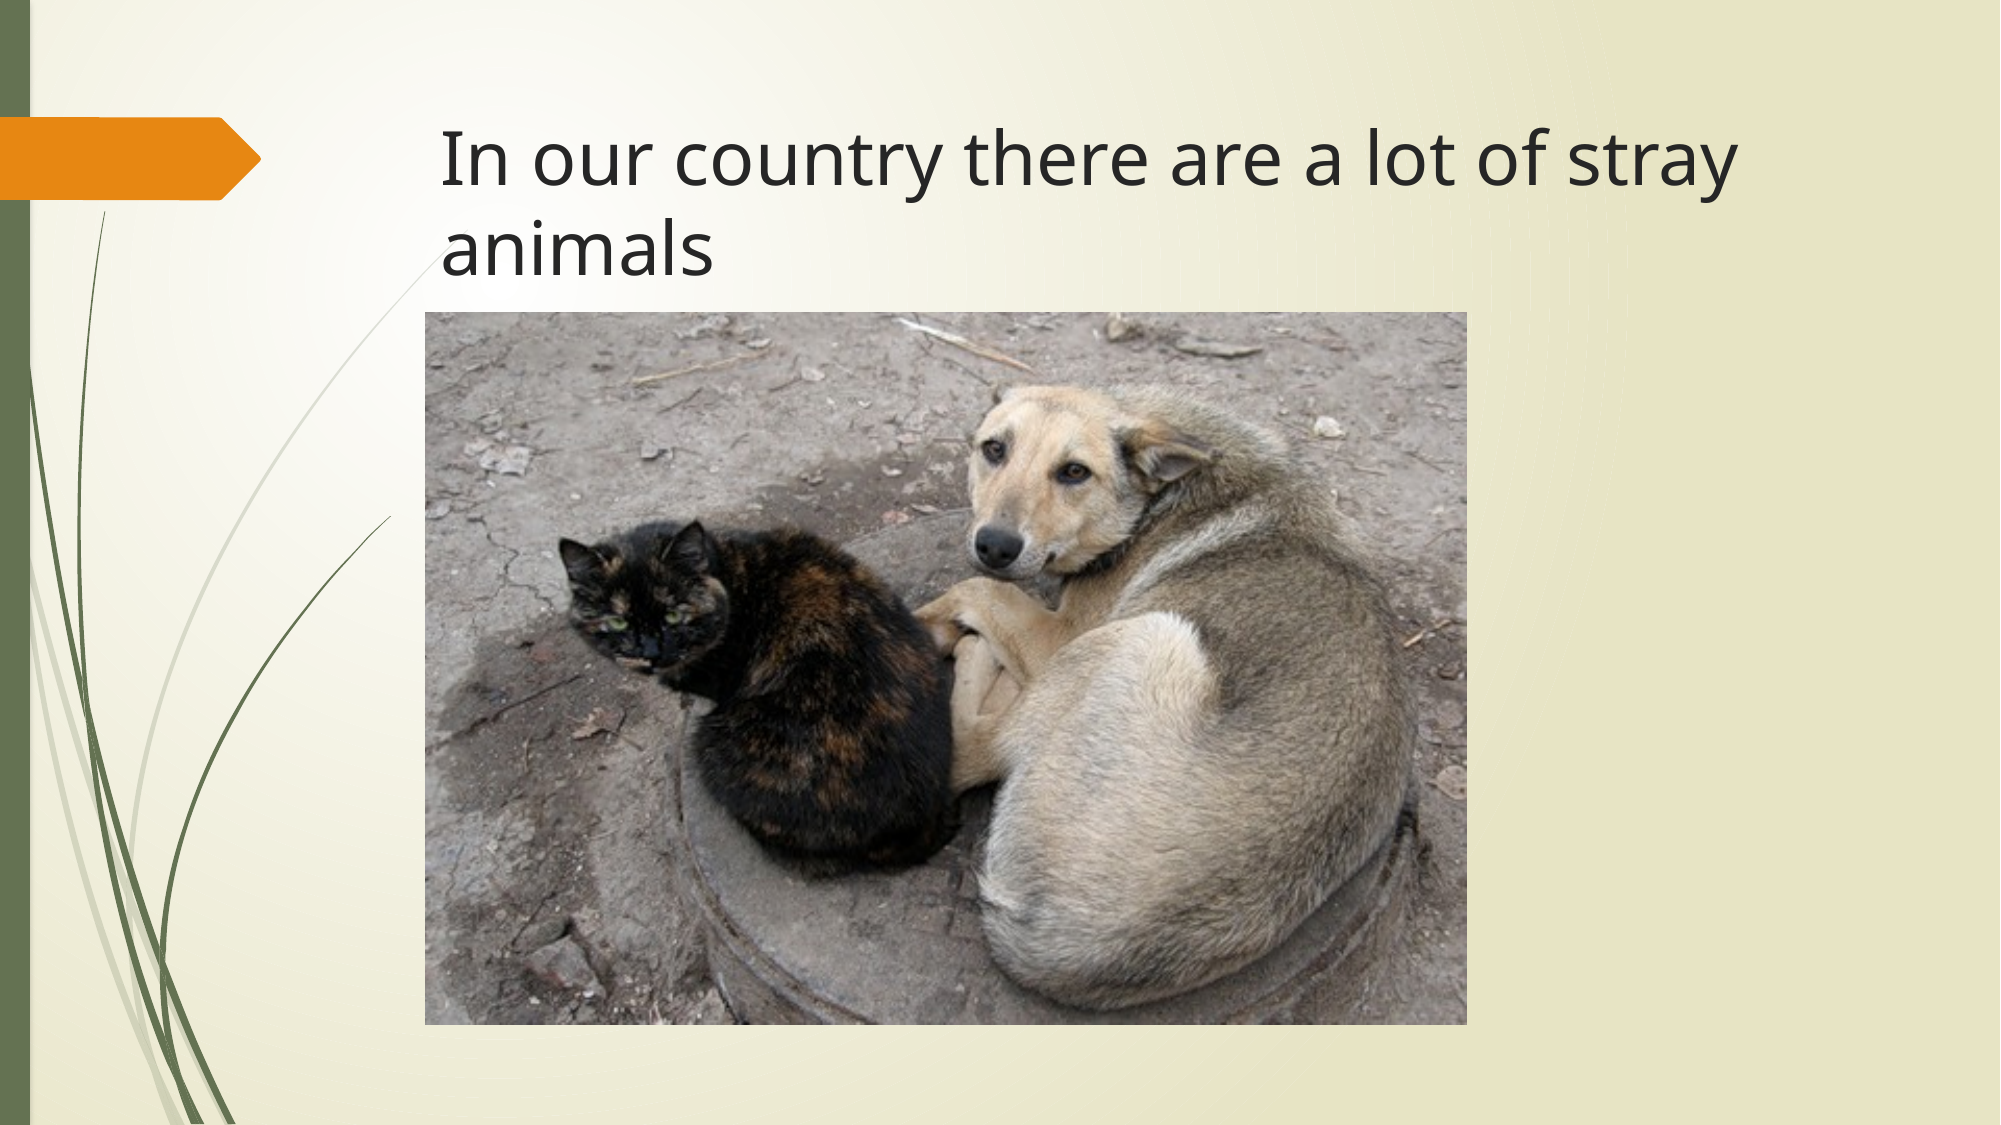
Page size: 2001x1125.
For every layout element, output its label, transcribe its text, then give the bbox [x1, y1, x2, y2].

picture [425, 312, 1468, 1026]
title In our country there are a lot of stray animals [425, 102, 1888, 313]
